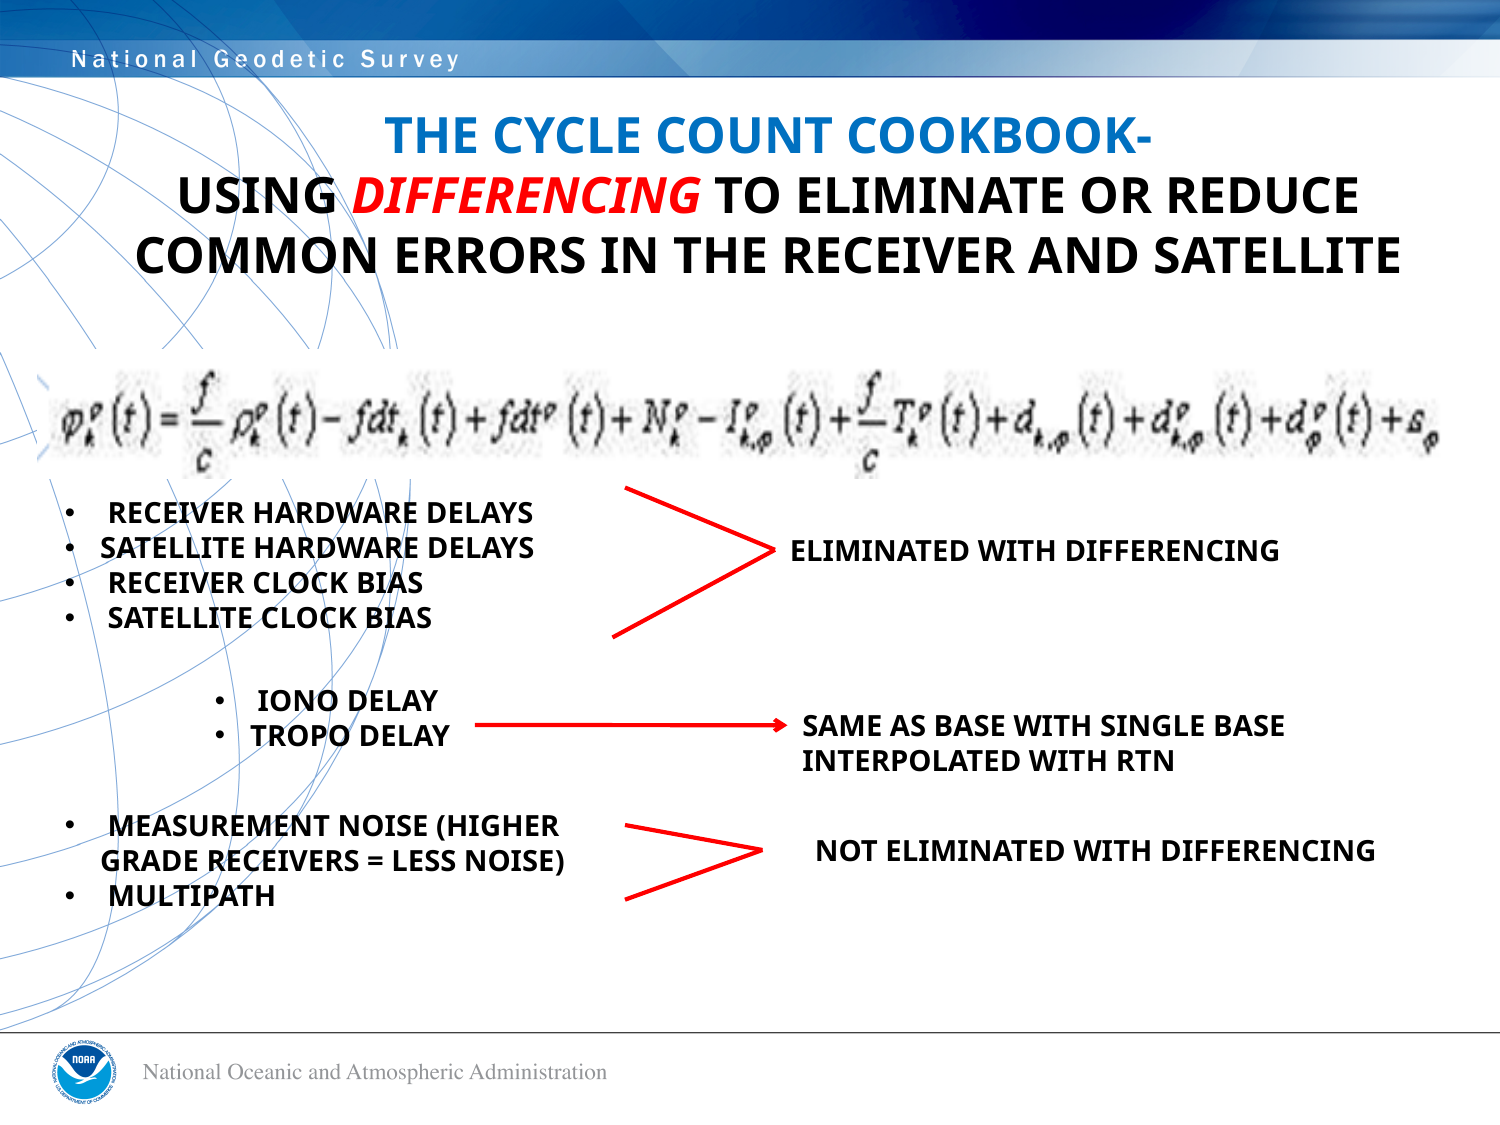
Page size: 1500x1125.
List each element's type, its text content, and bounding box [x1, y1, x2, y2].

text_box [624, 824, 763, 849]
text_box IONO DELAY TROPO DELAY [199, 674, 513, 760]
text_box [612, 550, 776, 638]
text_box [624, 487, 776, 550]
text_box RECEIVER HARDWARE DELAYS SATELLITE HARDWARE DELAYS RECEIVER CLOCK BIAS SATELLITE CLOCK BIAS [50, 488, 620, 642]
text_box NOT ELIMINATED WITH DIFFERENCING [800, 824, 1438, 875]
text_box MEASUREMENT NOISE (HIGHER GRADE RECEIVERS = LESS NOISE) MULTIPATH [49, 799, 650, 920]
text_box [624, 849, 763, 900]
title THE CYCLE COUNT COOKBOOK- USING DIFFERENCING TO ELIMINATE OR REDUCE COMMON ERRORS IN THE RECEIVER AND SATELLITE [75, 75, 1463, 313]
picture [0, 0, 1500, 1125]
text_box SAME AS BASE WITH SINGLE BASE INTERPOLATED WITH RTN [787, 699, 1425, 785]
text_box ELIMINATED WITH DIFFERENCING [779, 524, 1413, 575]
